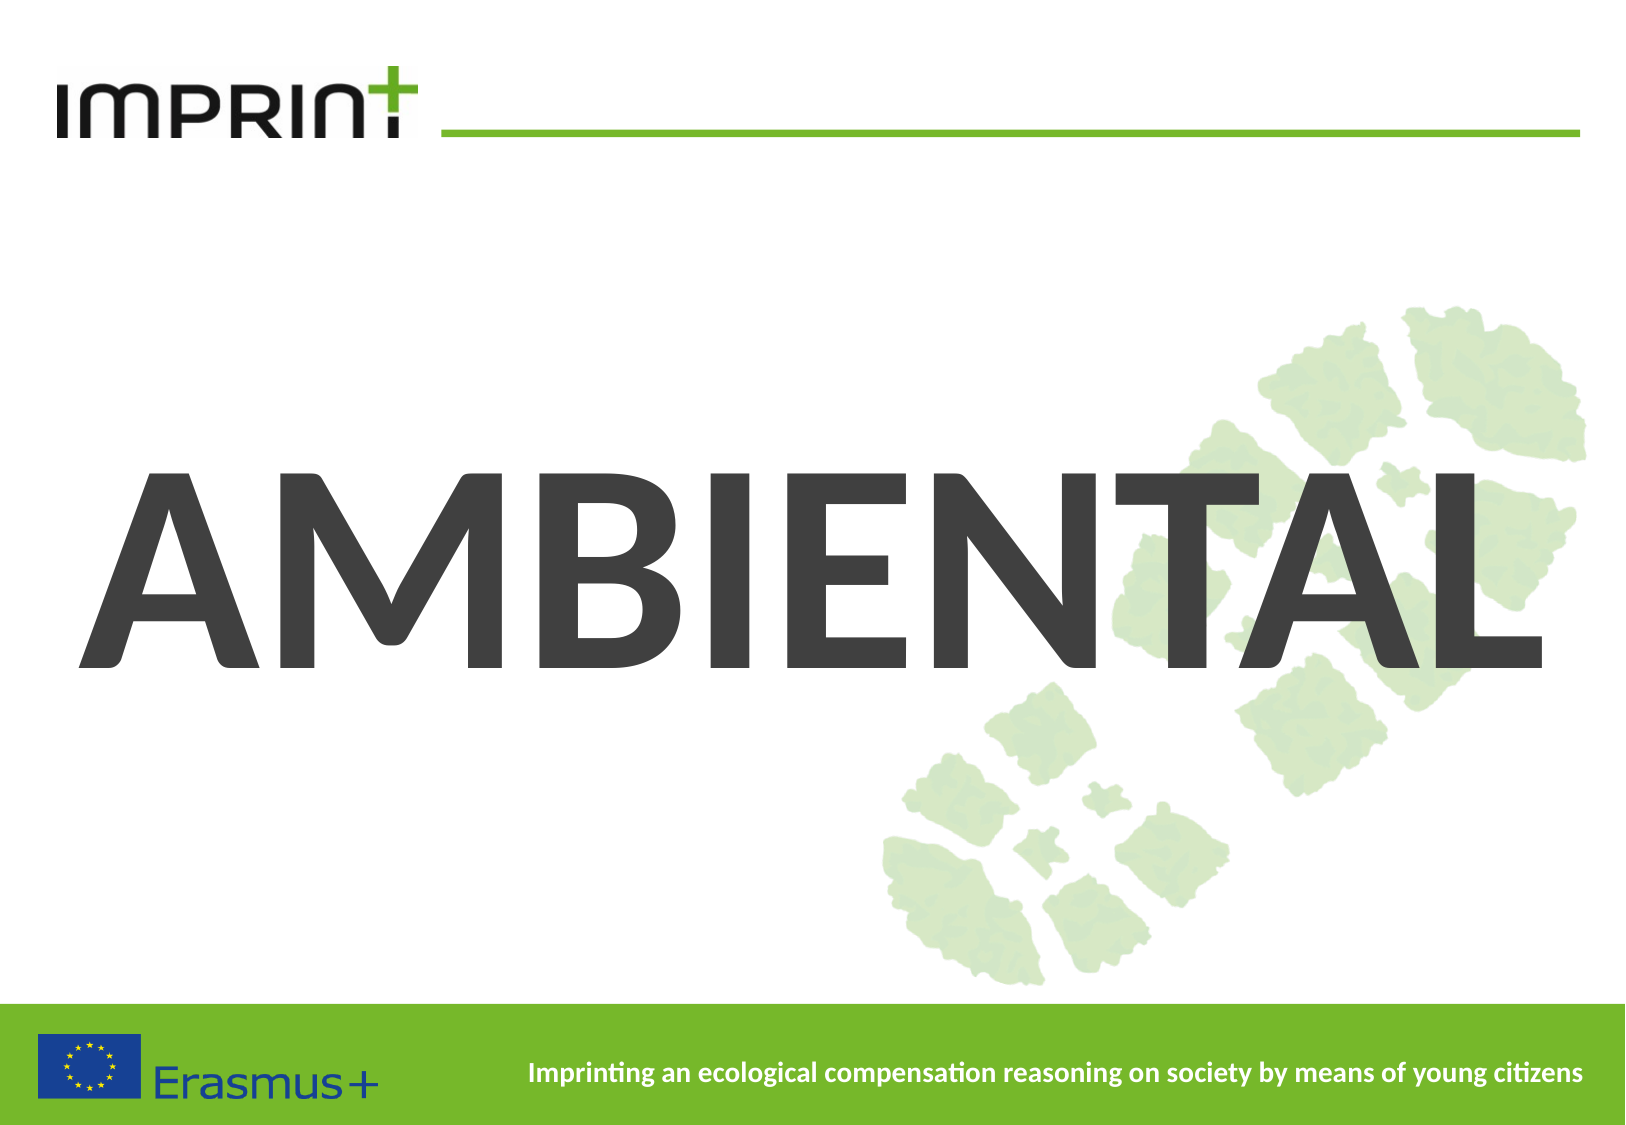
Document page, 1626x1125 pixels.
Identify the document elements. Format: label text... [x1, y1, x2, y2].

text_box AMBIENTAL [64, 361, 1564, 737]
picture [57, 66, 418, 138]
picture [38, 1034, 378, 1099]
picture [1000, 204, 1618, 566]
picture [857, 737, 1523, 1088]
